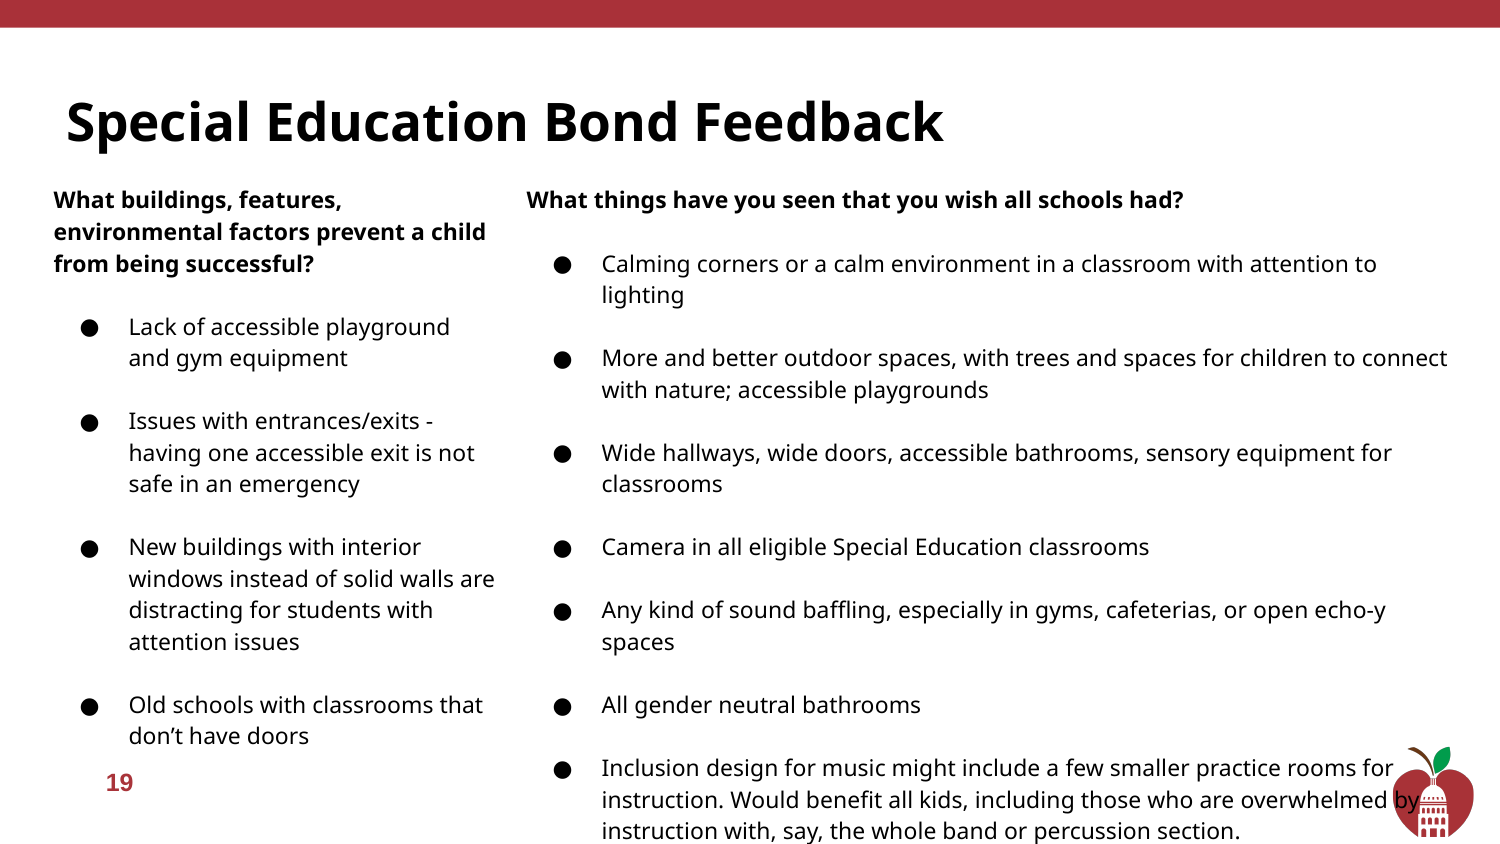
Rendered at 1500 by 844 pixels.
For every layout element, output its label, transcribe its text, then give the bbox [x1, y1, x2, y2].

list What buildings, features, environmental factors prevent a child from being successful? Lack of accessible playground and gym equipment Issues with entrances/exits - having one accessible exit is not safe in an emergency New buildings with interior windows instead of solid walls are distracting for students with attention issues Old schools with classrooms that don’t have doors [38, 166, 511, 759]
text_box [0, 0, 1500, 28]
picture [1385, 744, 1481, 839]
list What things have you seen that you wish all schools had? Calming corners or a calm environment in a classroom with attention to lighting More and better outdoor spaces, with trees and spaces for children to connect with nature; accessible playgrounds Wide hallways, wide doors, accessible bathrooms, sensory equipment for classrooms Camera in all eligible Special Education classrooms Any kind of sound baffling, especially in gyms, cafeterias, or open echo-y spaces All gender neutral bathrooms Inclusion design for music might include a few smaller practice rooms for instruction. Would benefit all kids, including those who are overwhelmed by instruction with, say, the whole band or percussion section. [511, 166, 1468, 759]
slide_number ‹#› [58, 749, 149, 814]
title Special Education Bond Feedback [51, 72, 1449, 166]
